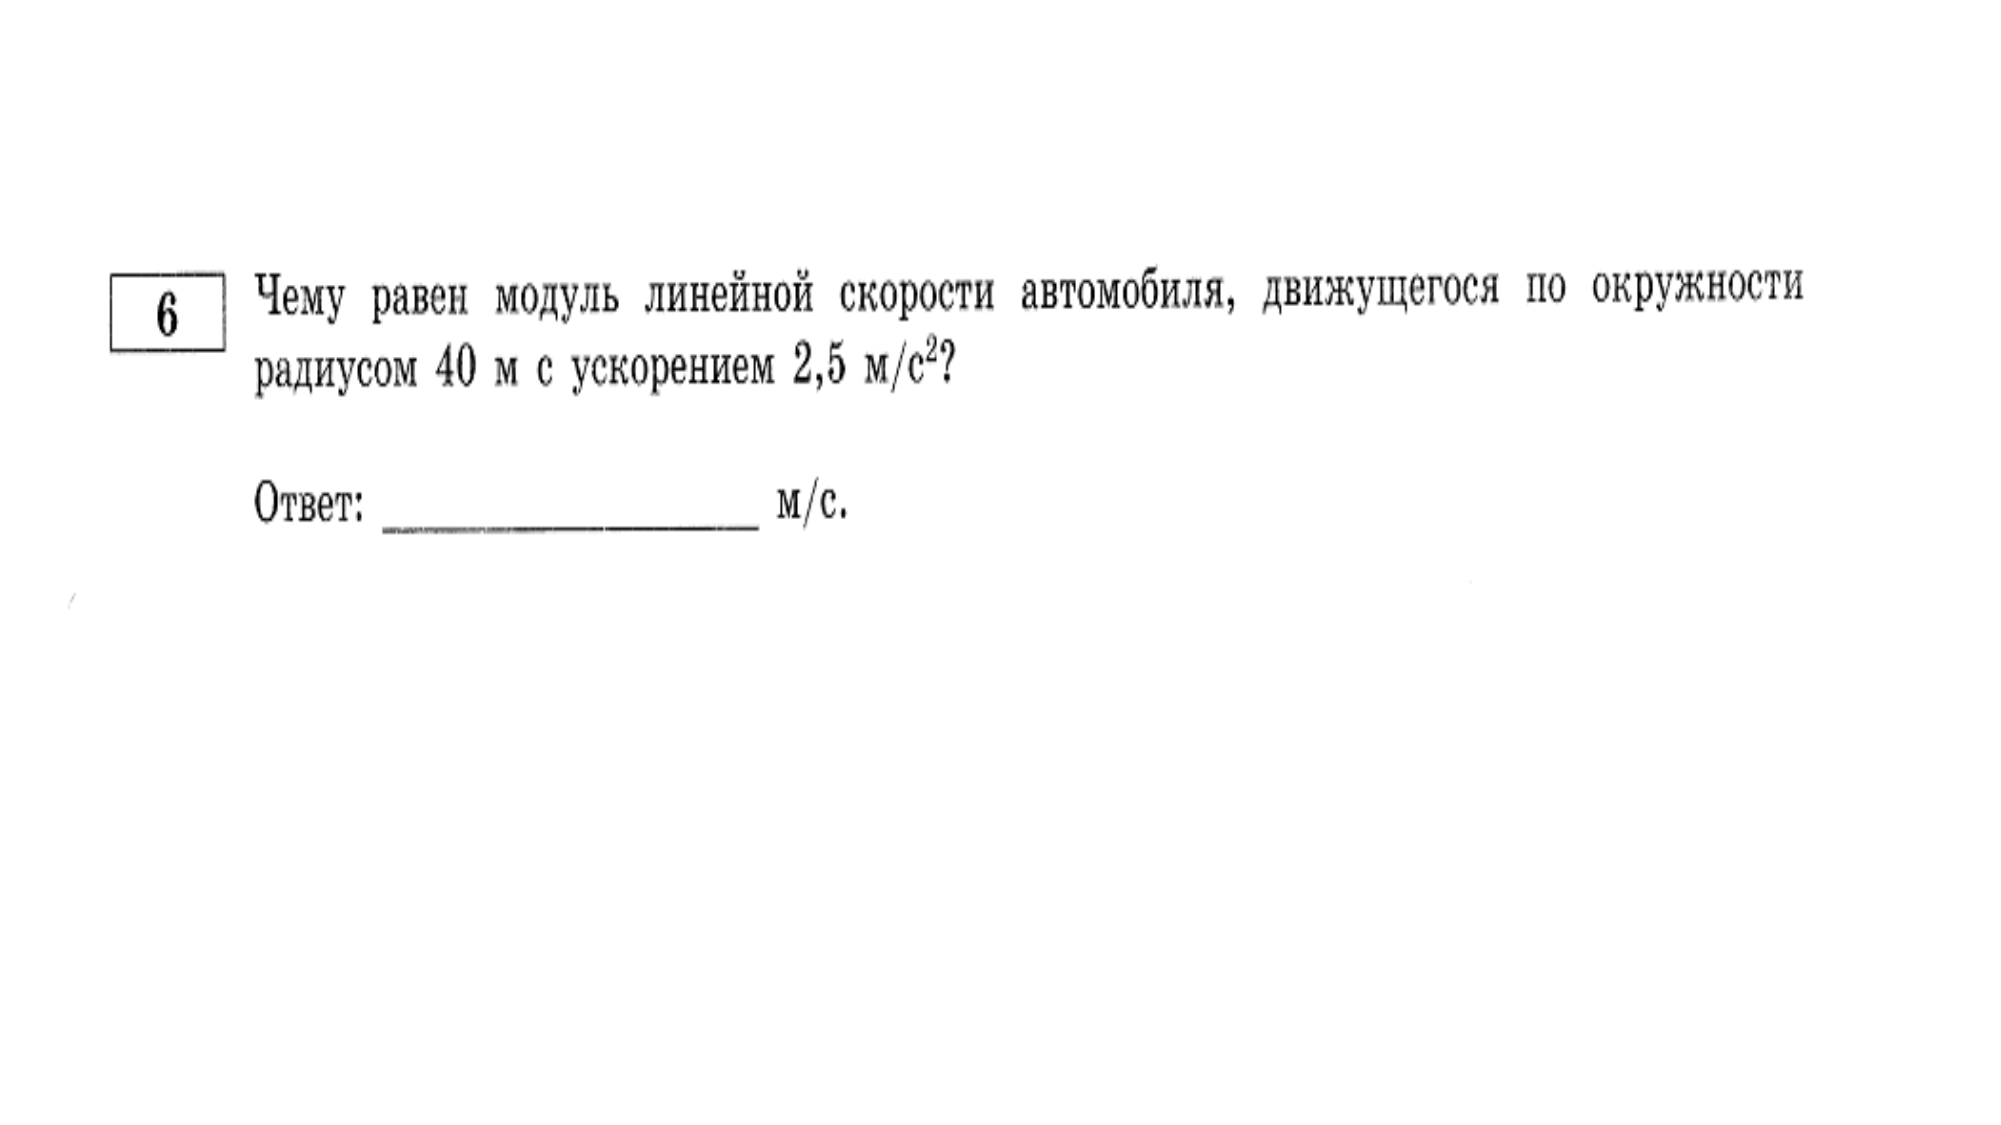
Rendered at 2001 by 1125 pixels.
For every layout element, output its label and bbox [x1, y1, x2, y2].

picture [0, 165, 1874, 638]
